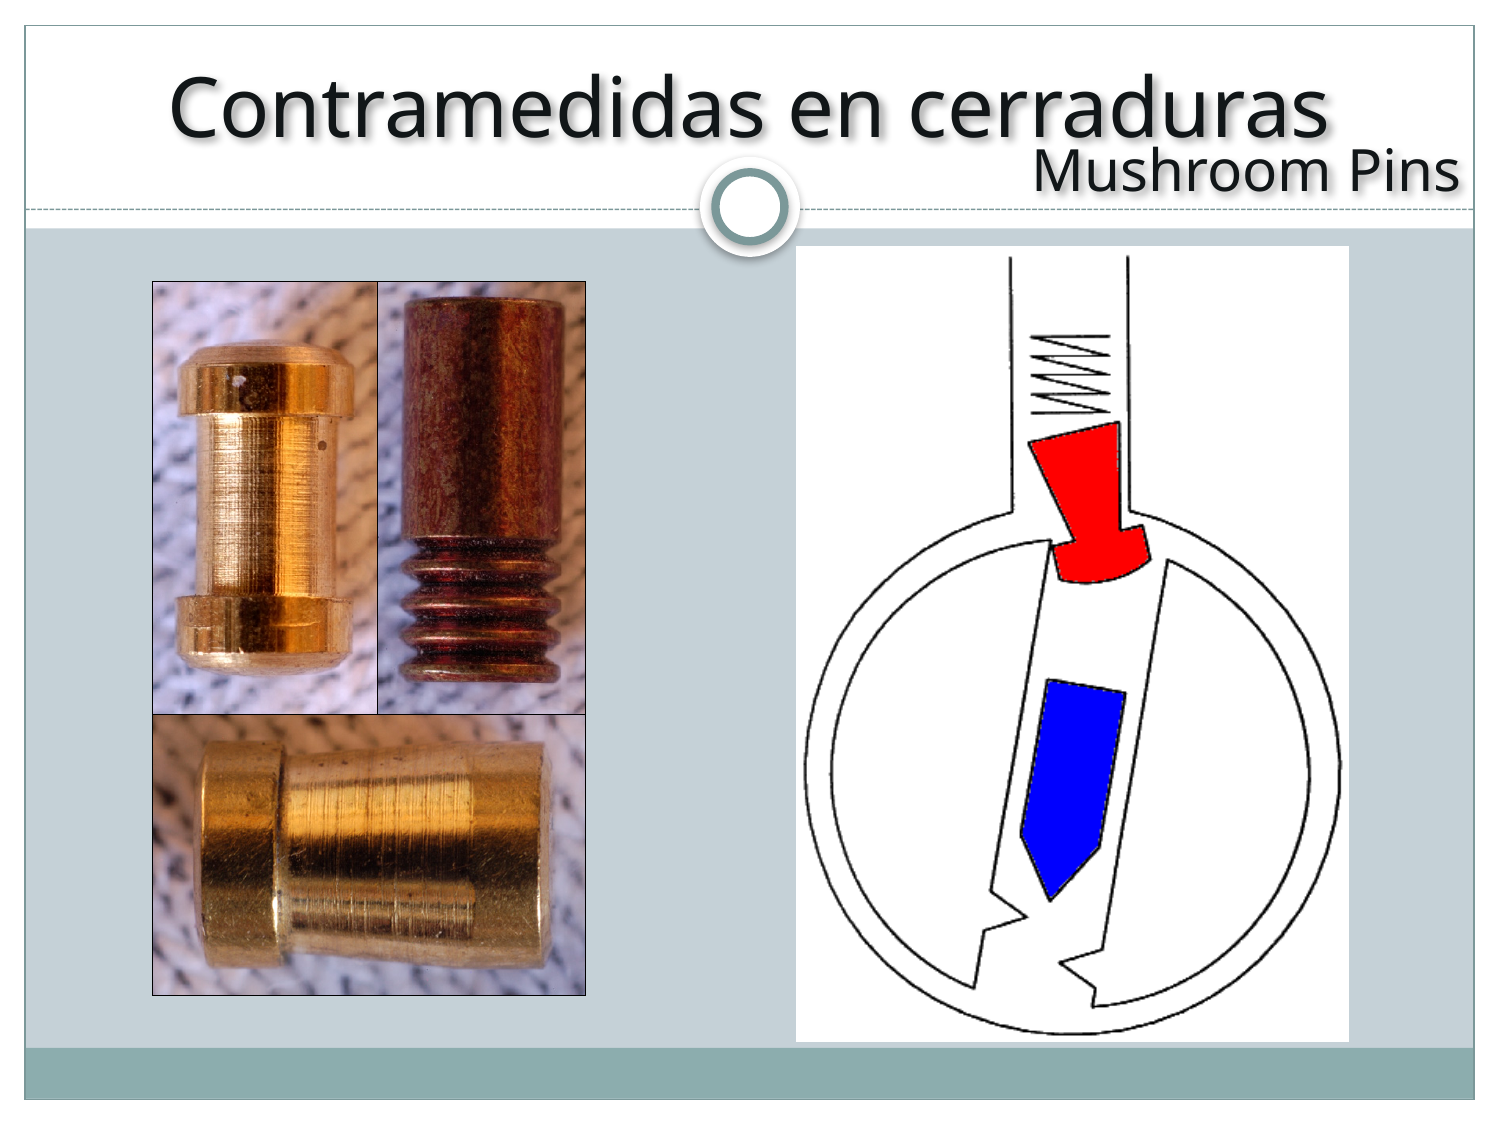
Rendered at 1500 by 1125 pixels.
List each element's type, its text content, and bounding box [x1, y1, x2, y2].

text_box Mushroom Pins [984, 105, 1477, 211]
picture [152, 280, 587, 997]
title Contramedidas en cerraduras [49, 37, 1450, 162]
picture [796, 245, 1349, 1042]
